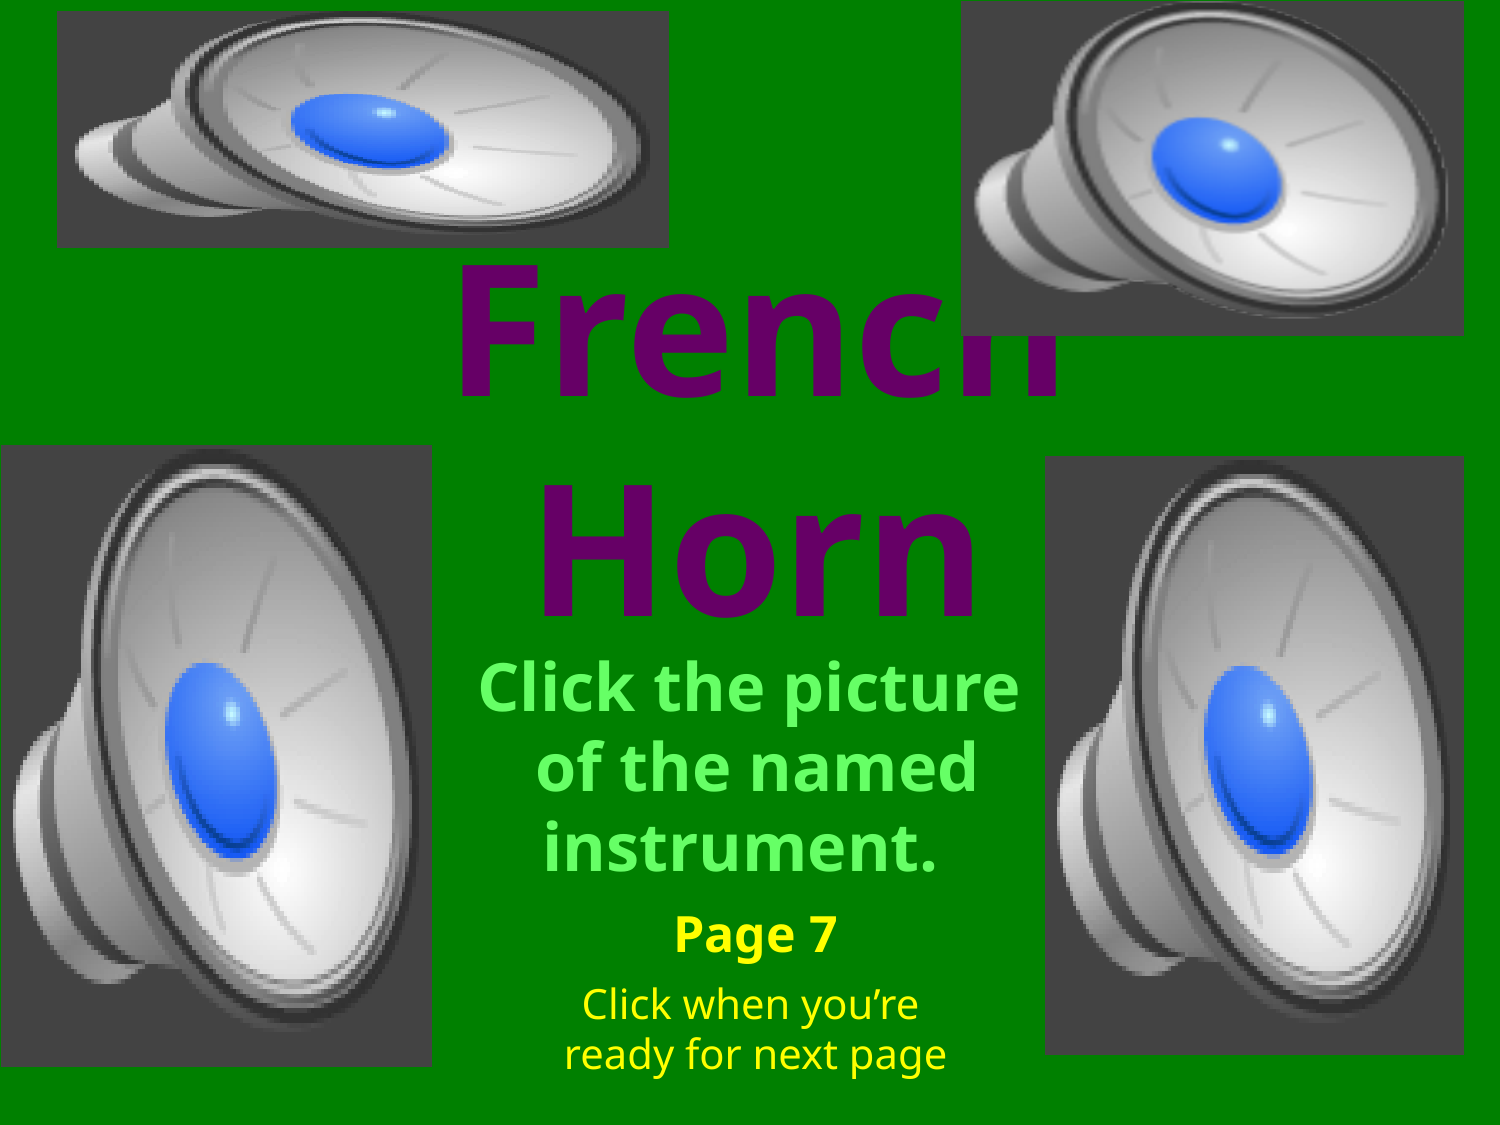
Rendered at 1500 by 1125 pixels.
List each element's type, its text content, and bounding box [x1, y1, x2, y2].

text_box Page 7 [658, 894, 853, 970]
text_box Click the picture of the named instrument. [438, 637, 1038, 893]
text_box Click when you’re ready for next page [512, 970, 1000, 1086]
picture [1043, 455, 1465, 1057]
text_box French Horn [332, 205, 1183, 637]
picture [55, 9, 671, 250]
picture [0, 444, 434, 1068]
picture [960, 0, 1465, 338]
